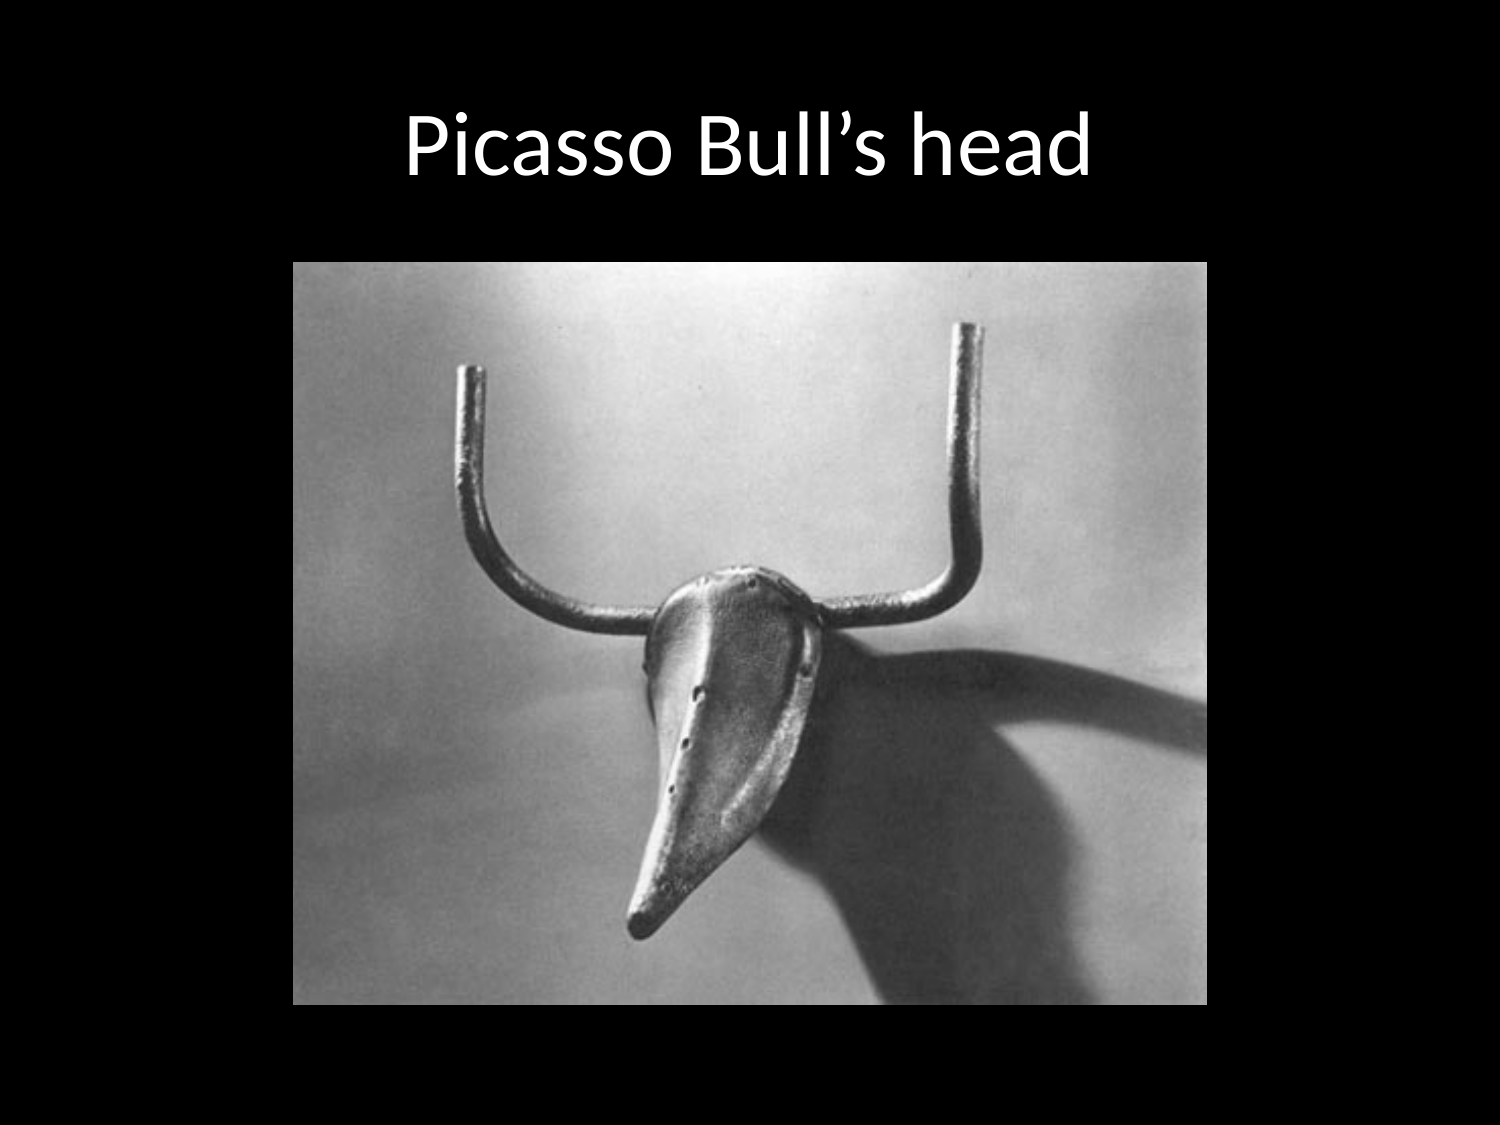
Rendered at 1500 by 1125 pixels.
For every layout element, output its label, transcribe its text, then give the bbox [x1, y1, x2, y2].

title Picasso Bull’s head [75, 45, 1425, 233]
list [293, 262, 1207, 1006]
